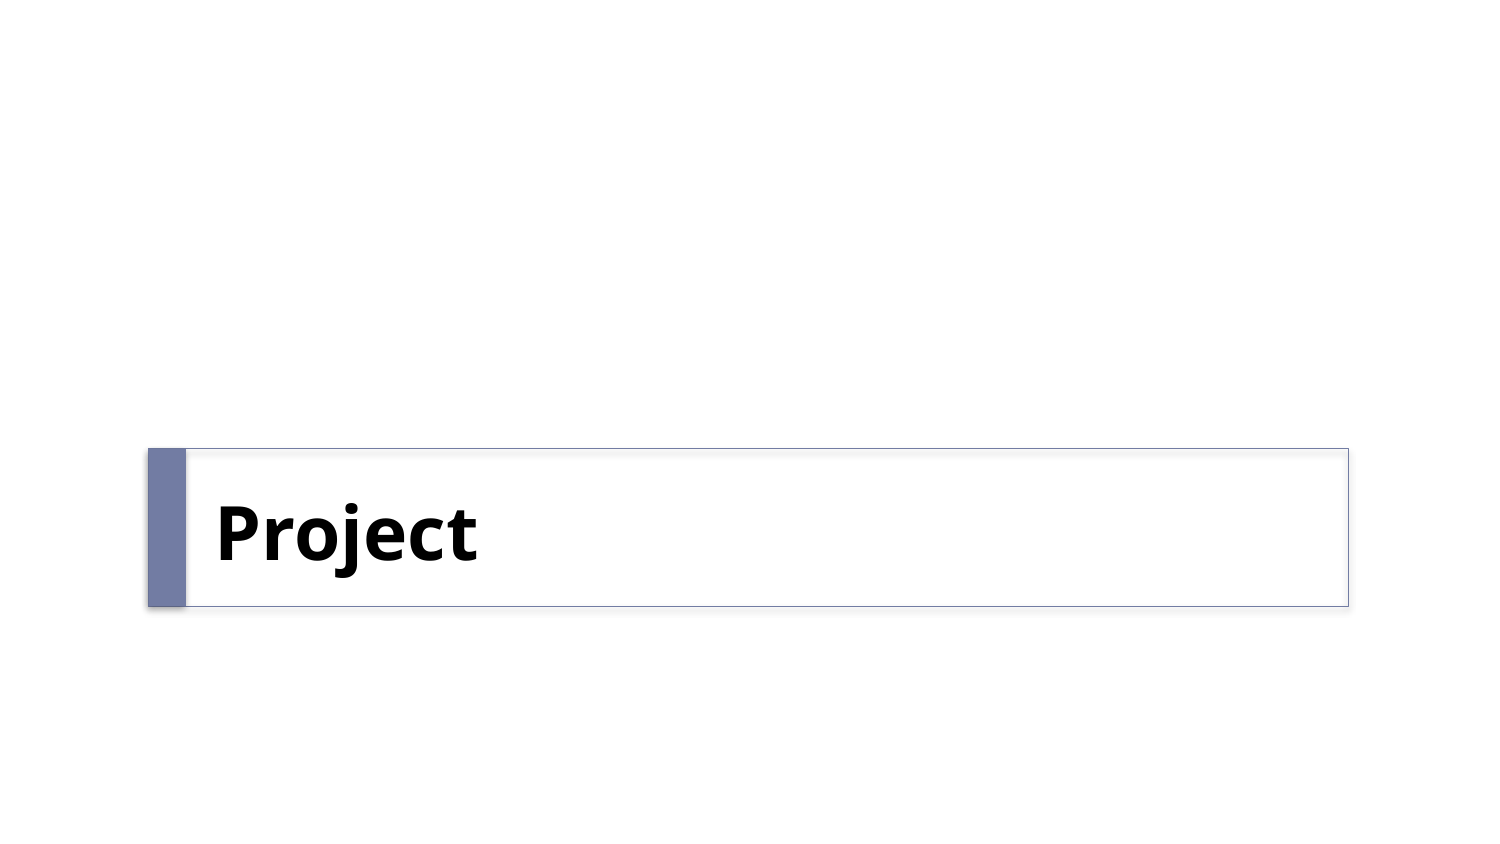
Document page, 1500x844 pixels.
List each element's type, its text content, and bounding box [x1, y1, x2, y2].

title Project [200, 478, 1325, 600]
